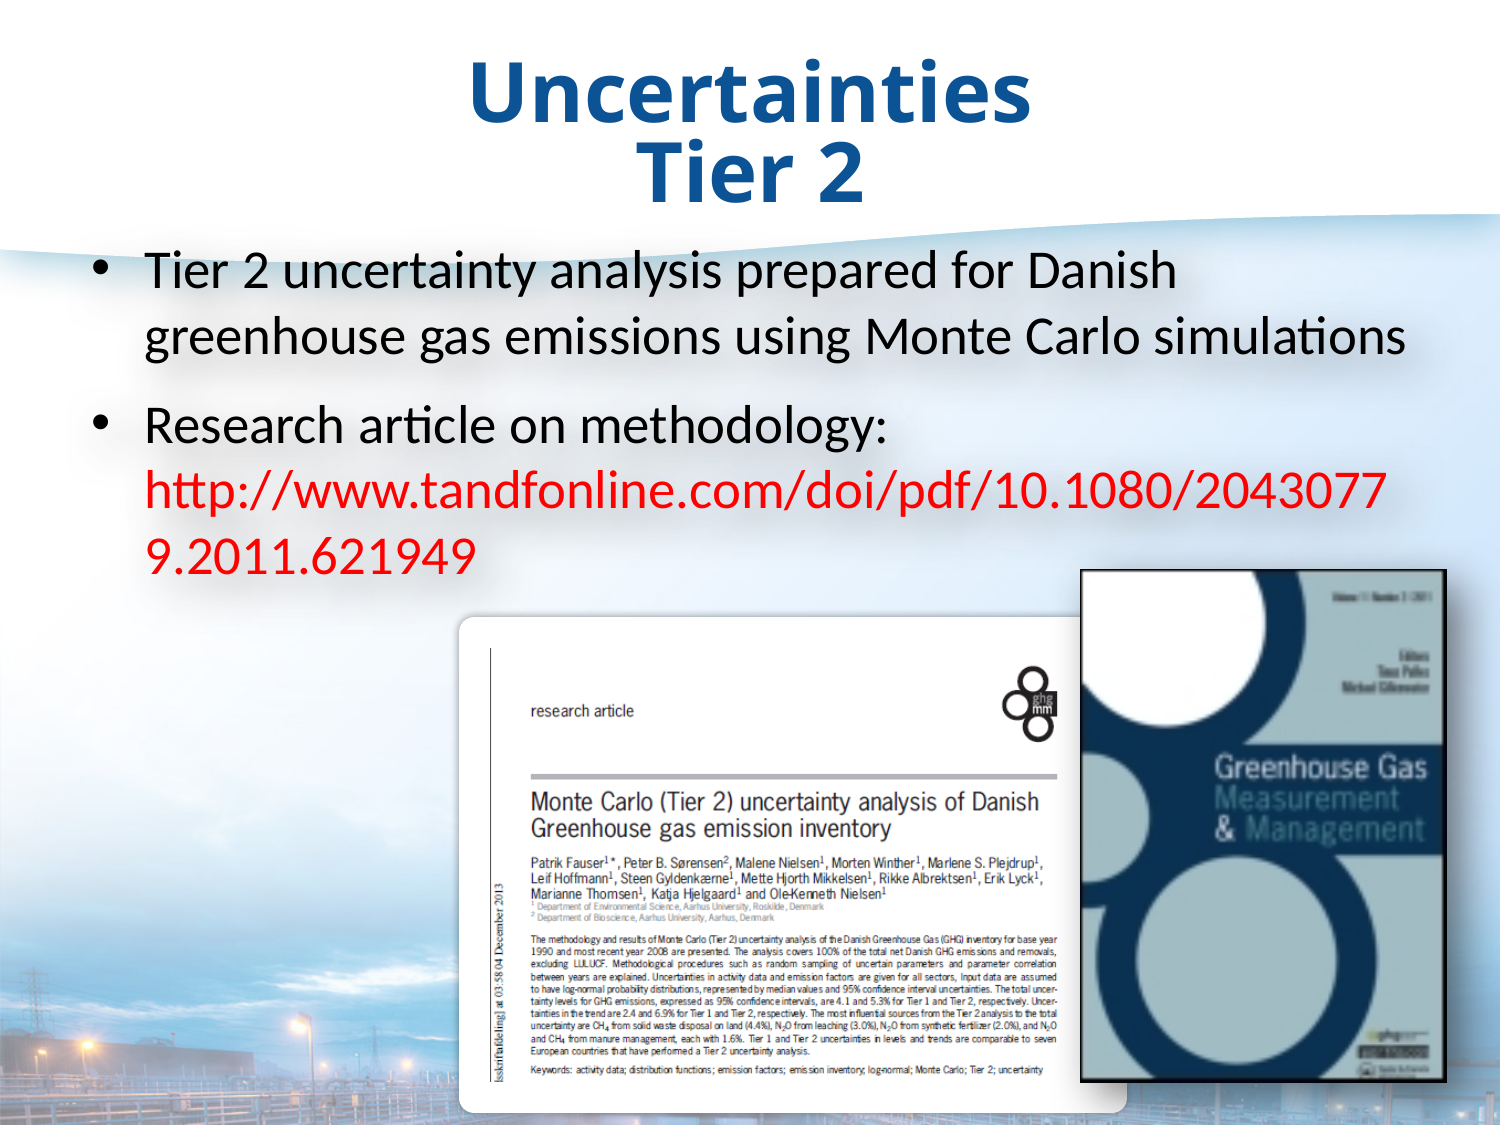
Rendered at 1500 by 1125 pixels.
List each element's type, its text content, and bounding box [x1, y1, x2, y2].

picture [0, 215, 1500, 1125]
list Tier 2 uncertainty analysis prepared for Danish greenhouse gas emissions using Monte Carlo simulations Research article on methodology: http://www.tandfonline.com/doi/pdf/10.1080/20430779.2011.621949 [76, 226, 1427, 652]
title Uncertainties Tier 2 [75, 45, 1425, 224]
